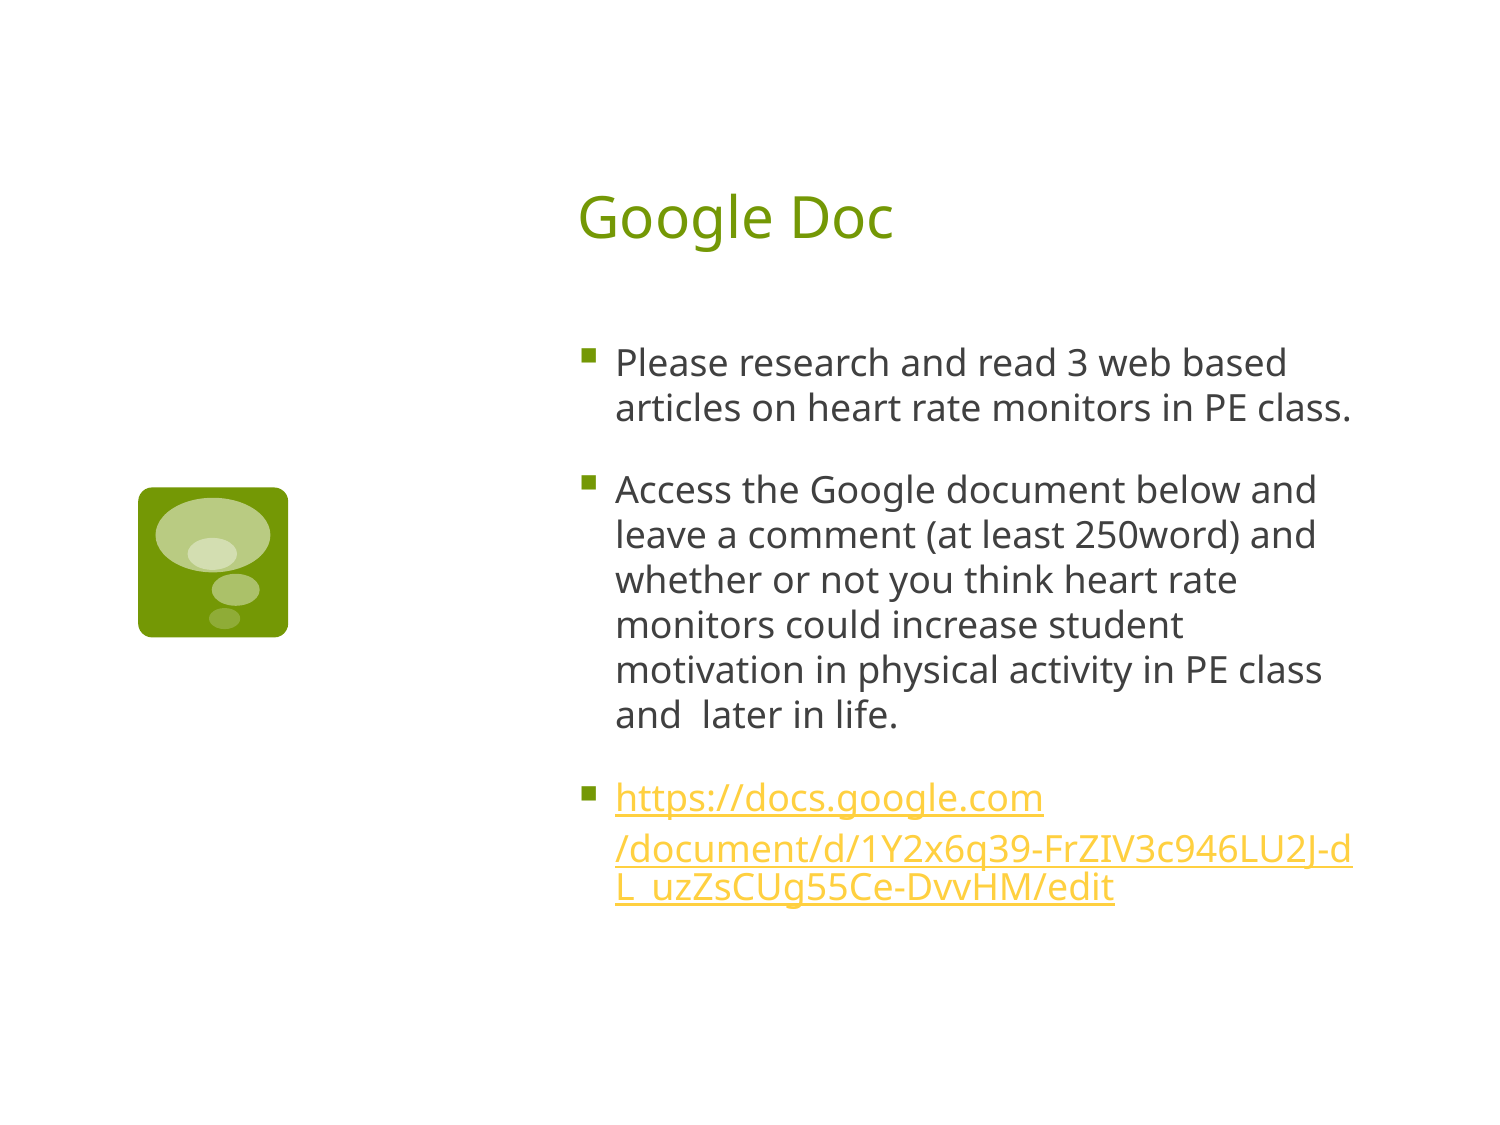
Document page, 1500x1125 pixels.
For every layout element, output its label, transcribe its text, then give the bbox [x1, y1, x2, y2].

list Please research and read 3 web based articles on heart rate monitors in PE class. Access the Google document below and leave a comment (at least 250word) and whether or not you think heart rate monitors could increase student motivation in physical activity in PE class and later in life. https://docs.google.com/document/d/1Y2x6q39-FrZIV3c946LU2J-dL_uzZsCUg55Ce-DvvHM/edit [562, 331, 1374, 1005]
title Google Doc [562, 112, 1375, 258]
